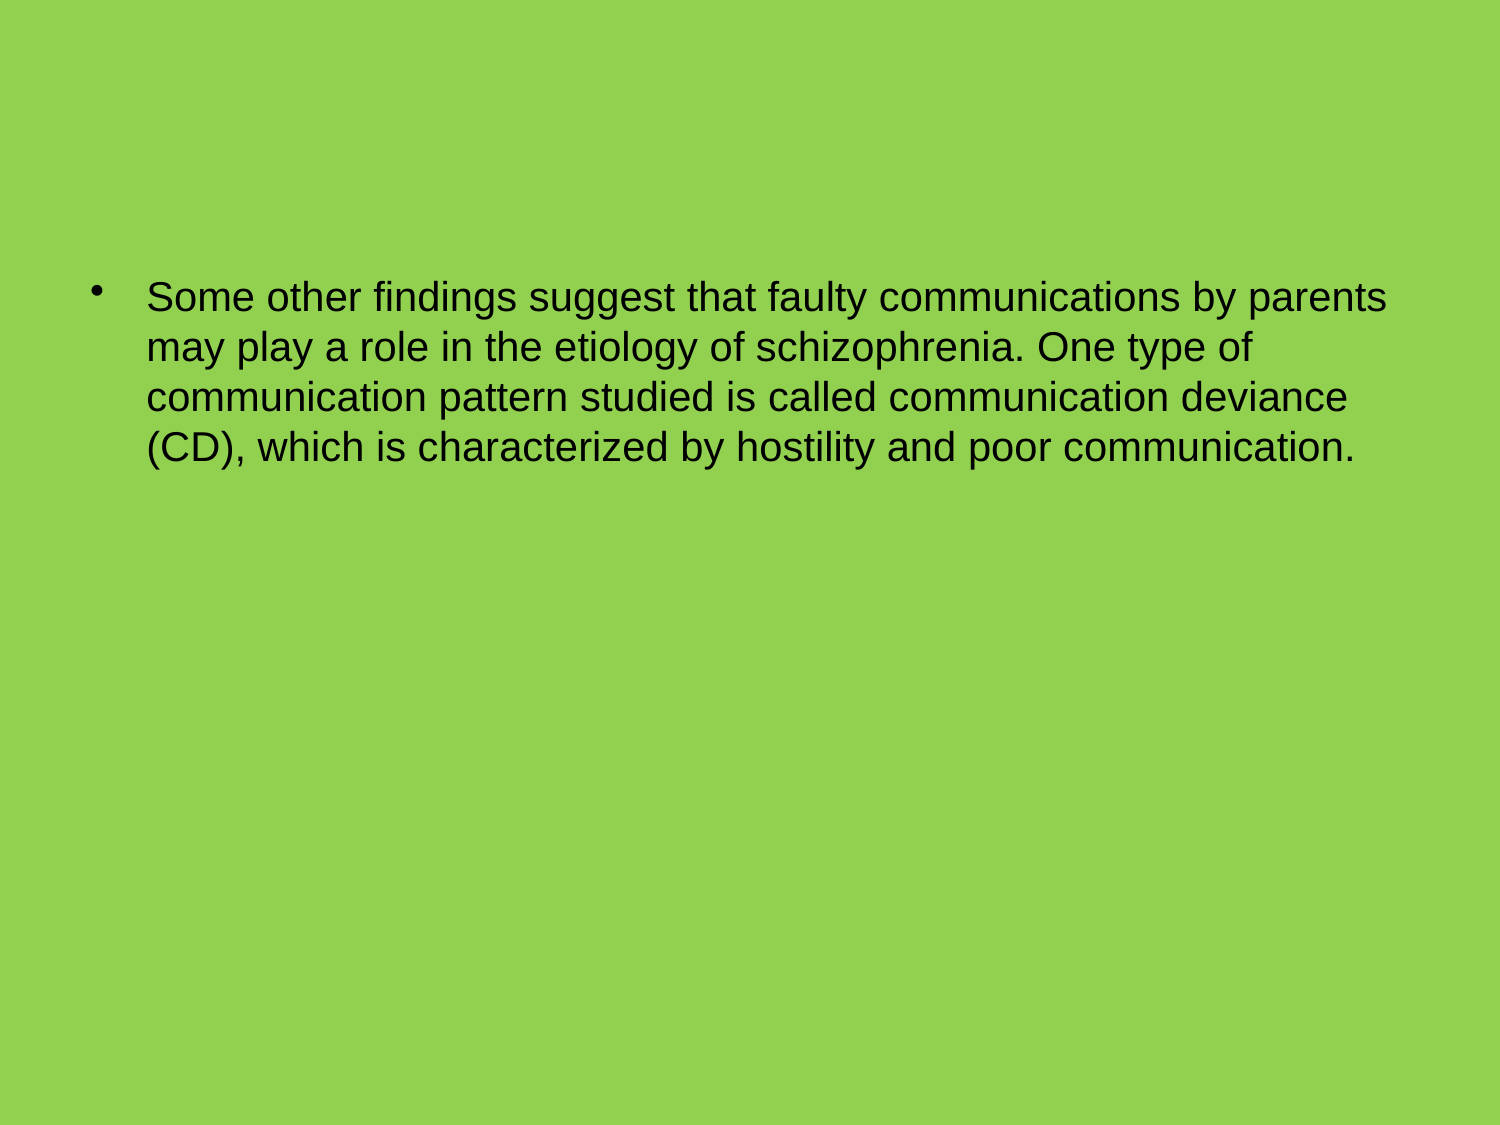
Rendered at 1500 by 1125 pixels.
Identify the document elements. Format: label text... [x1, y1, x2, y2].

list Some other findings suggest that faulty communications by parents may play a role in the etiology of schizophrenia. One type of communication pattern studied is called communication deviance (CD), which is characterized by hostility and poor communication. [75, 262, 1425, 1005]
